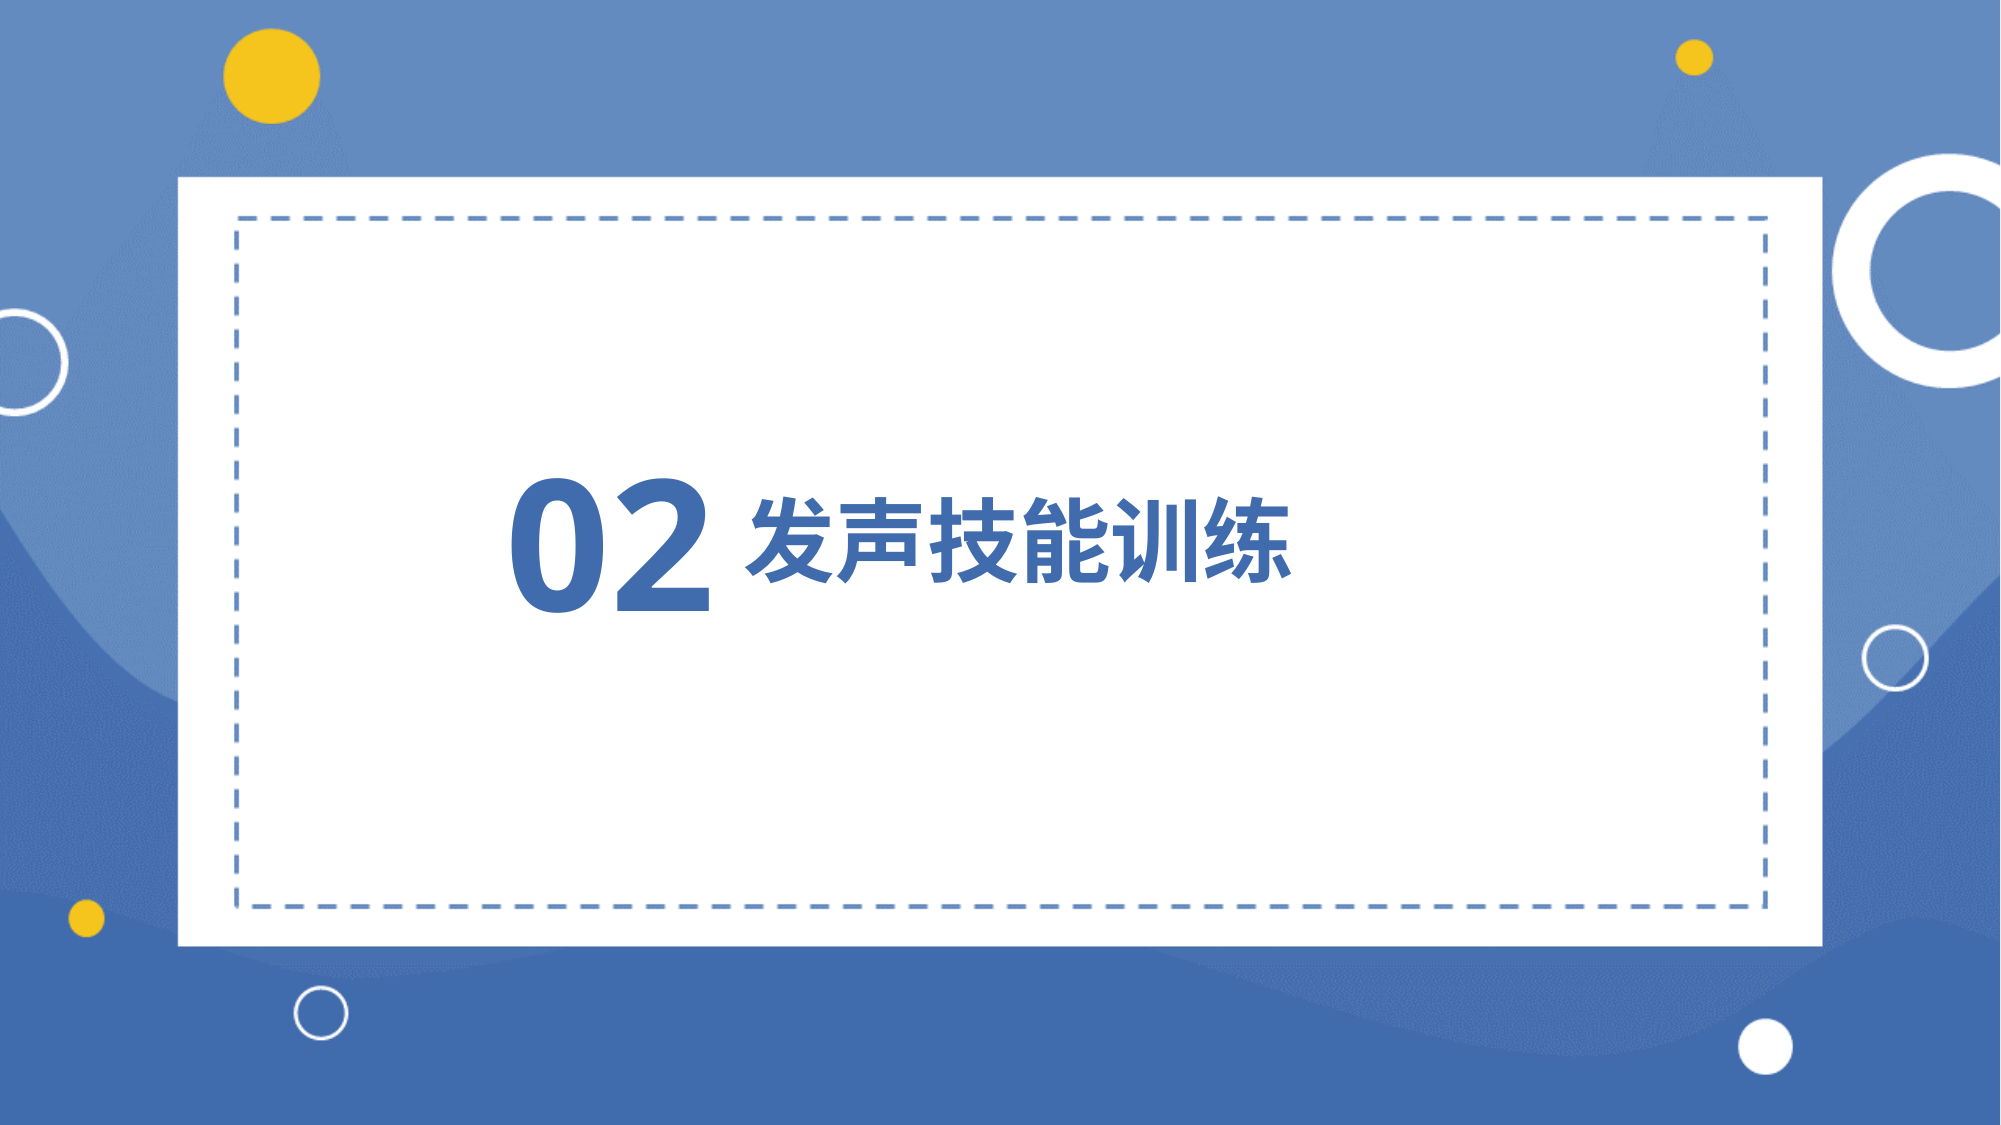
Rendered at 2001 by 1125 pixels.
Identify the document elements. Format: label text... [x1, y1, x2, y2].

text_box 发声技能训练 [730, 476, 1310, 602]
text_box 02 [490, 420, 730, 656]
picture [0, 0, 2001, 1125]
